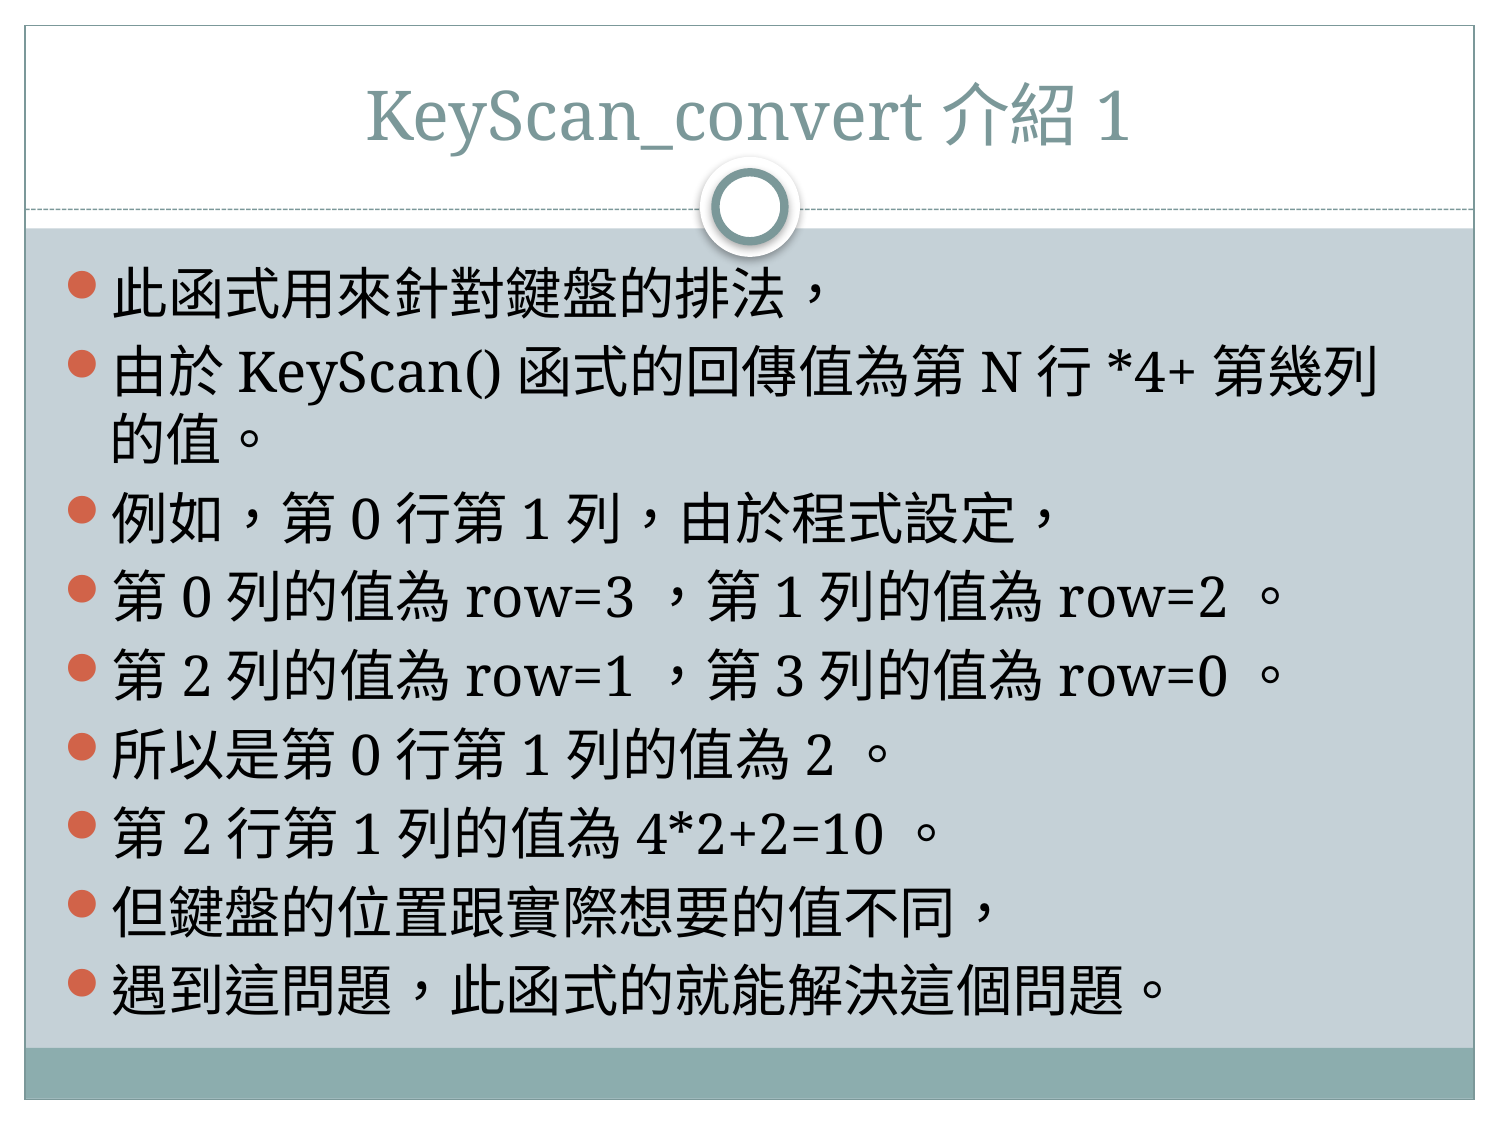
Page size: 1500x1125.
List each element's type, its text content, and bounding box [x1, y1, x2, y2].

list 此函式用來針對鍵盤的排法， 由於KeyScan()函式的回傳值為第N行*4+第幾列的值。 例如，第0行第1列，由於程式設定， 第0列的值為row=3，第1列的值為row=2。 第2列的值為row=1，第3列的值為row=0。 所以是第0行第1列的值為2。 第2行第1列的值為4*2+2=10。 但鍵盤的位置跟實際想要的值不同， 遇到這問題，此函式的就能解決這個問題。 [49, 250, 1445, 1001]
title KeyScan_convert介紹1 [49, 37, 1450, 162]
